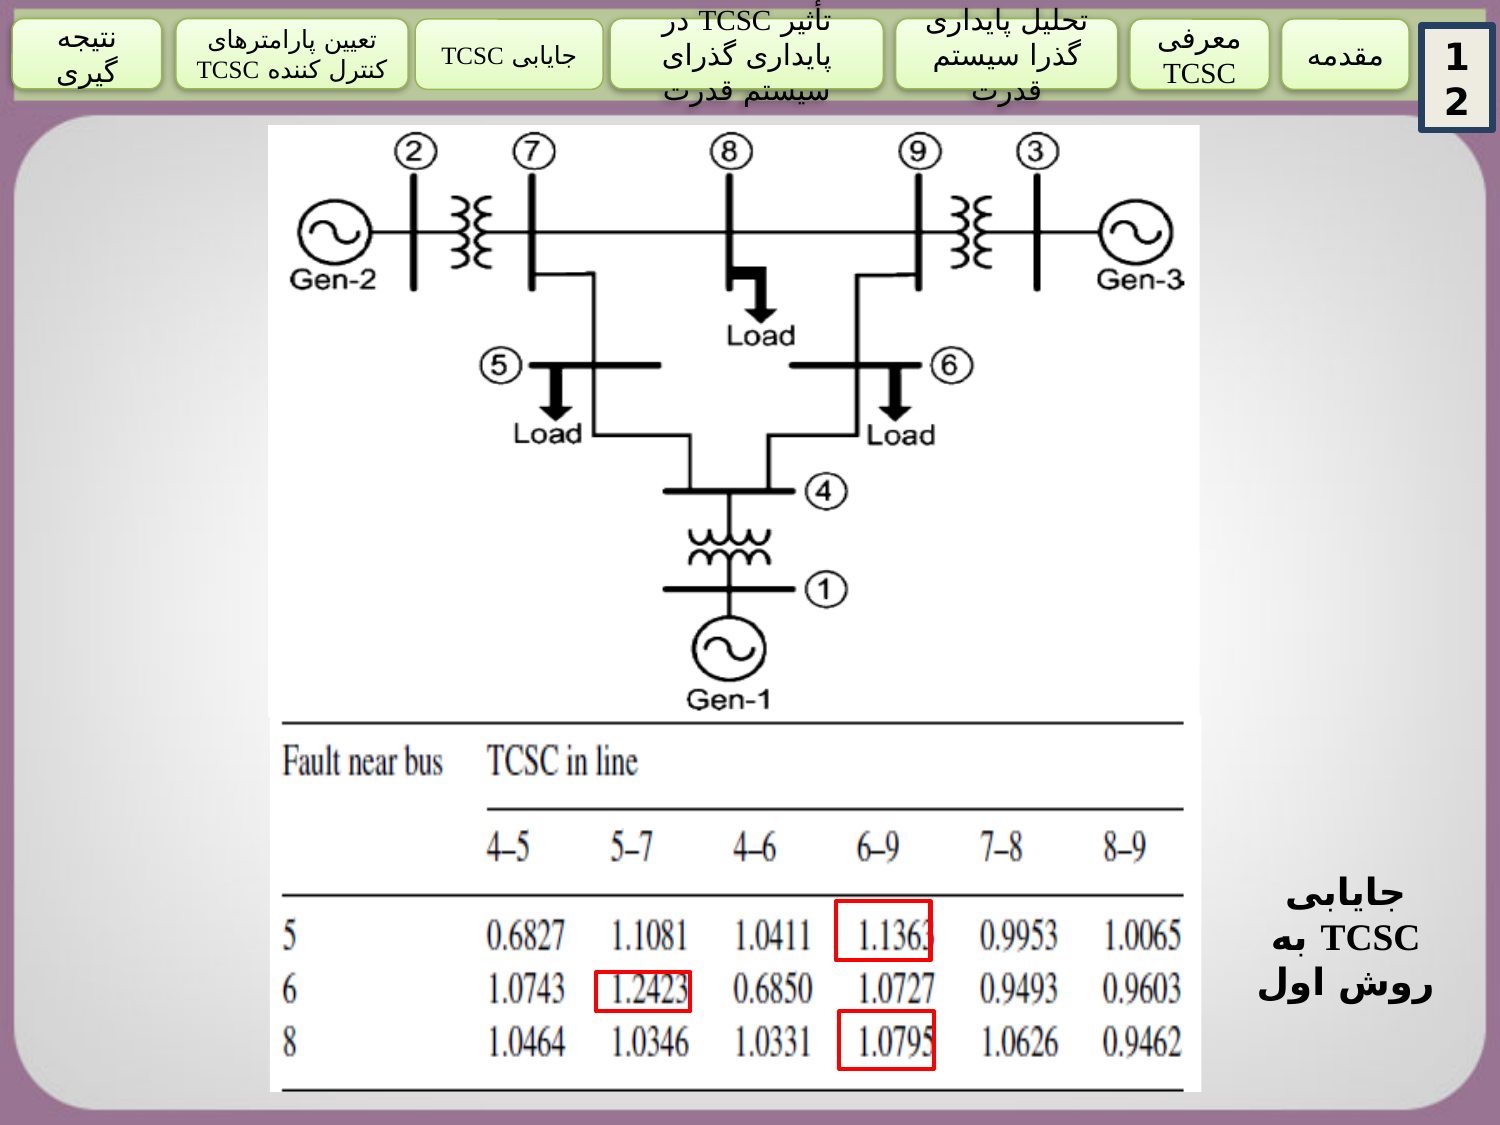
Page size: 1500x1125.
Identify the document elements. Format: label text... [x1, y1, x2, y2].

text_box تحلیل پایداری گذرا سیستم قدرت [894, 17, 1119, 90]
text_box جایابی TCSC به روش اول [1222, 860, 1469, 1011]
text_box نتیجه گیری [11, 17, 163, 90]
text_box 12 [1421, 25, 1493, 131]
text_box جایابی TCSC [414, 18, 604, 91]
text_box تعیین پارامترهای کنترل کننده TCSC [175, 17, 410, 90]
text_box تأثیر TCSC در پایداری گذرای سیستم قدرت [609, 17, 885, 90]
text_box مقدمه [1280, 18, 1410, 91]
picture [0, 0, 1500, 1125]
text_box معرفی TCSC [1129, 18, 1271, 91]
